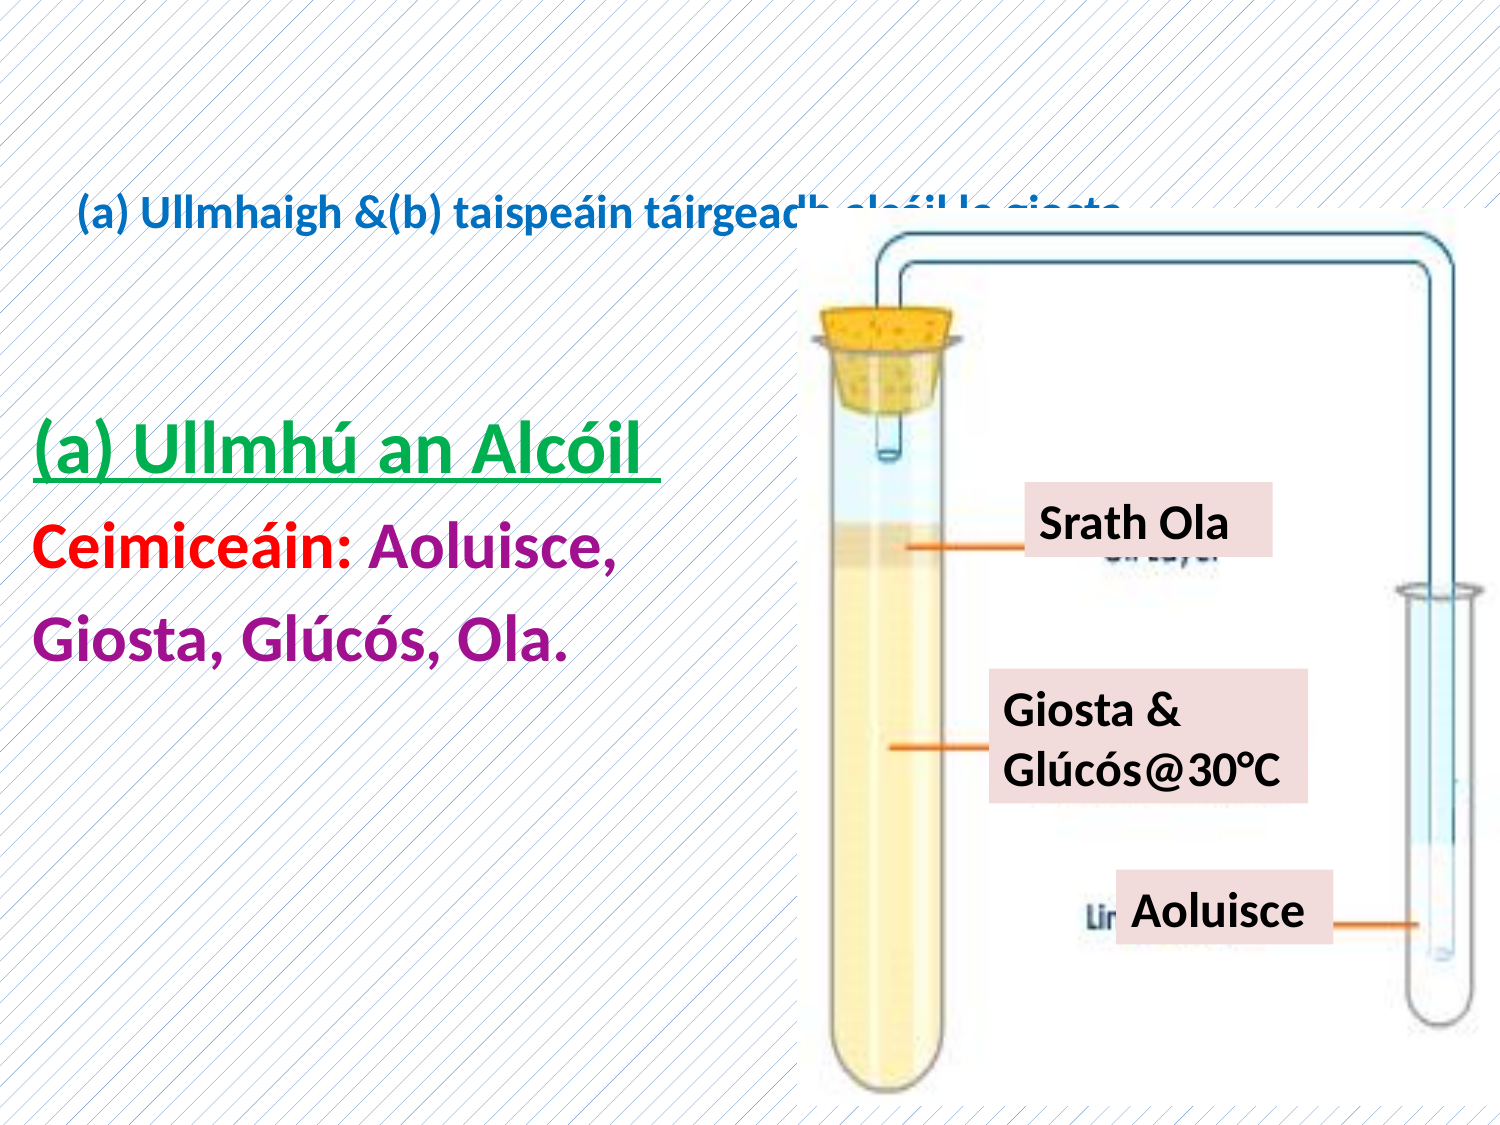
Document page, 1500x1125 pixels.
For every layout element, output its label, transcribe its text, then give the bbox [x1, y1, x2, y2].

picture [796, 207, 1500, 1107]
title (a) Ullmhaigh &(b) taispeáin táirgeadh alcóil le giosta. [61, 172, 1500, 304]
list (a) Ullmhú an Alcóil Ceimiceáin: Aoluisce, Giosta, Glúcós, Ola. [17, 390, 703, 1084]
